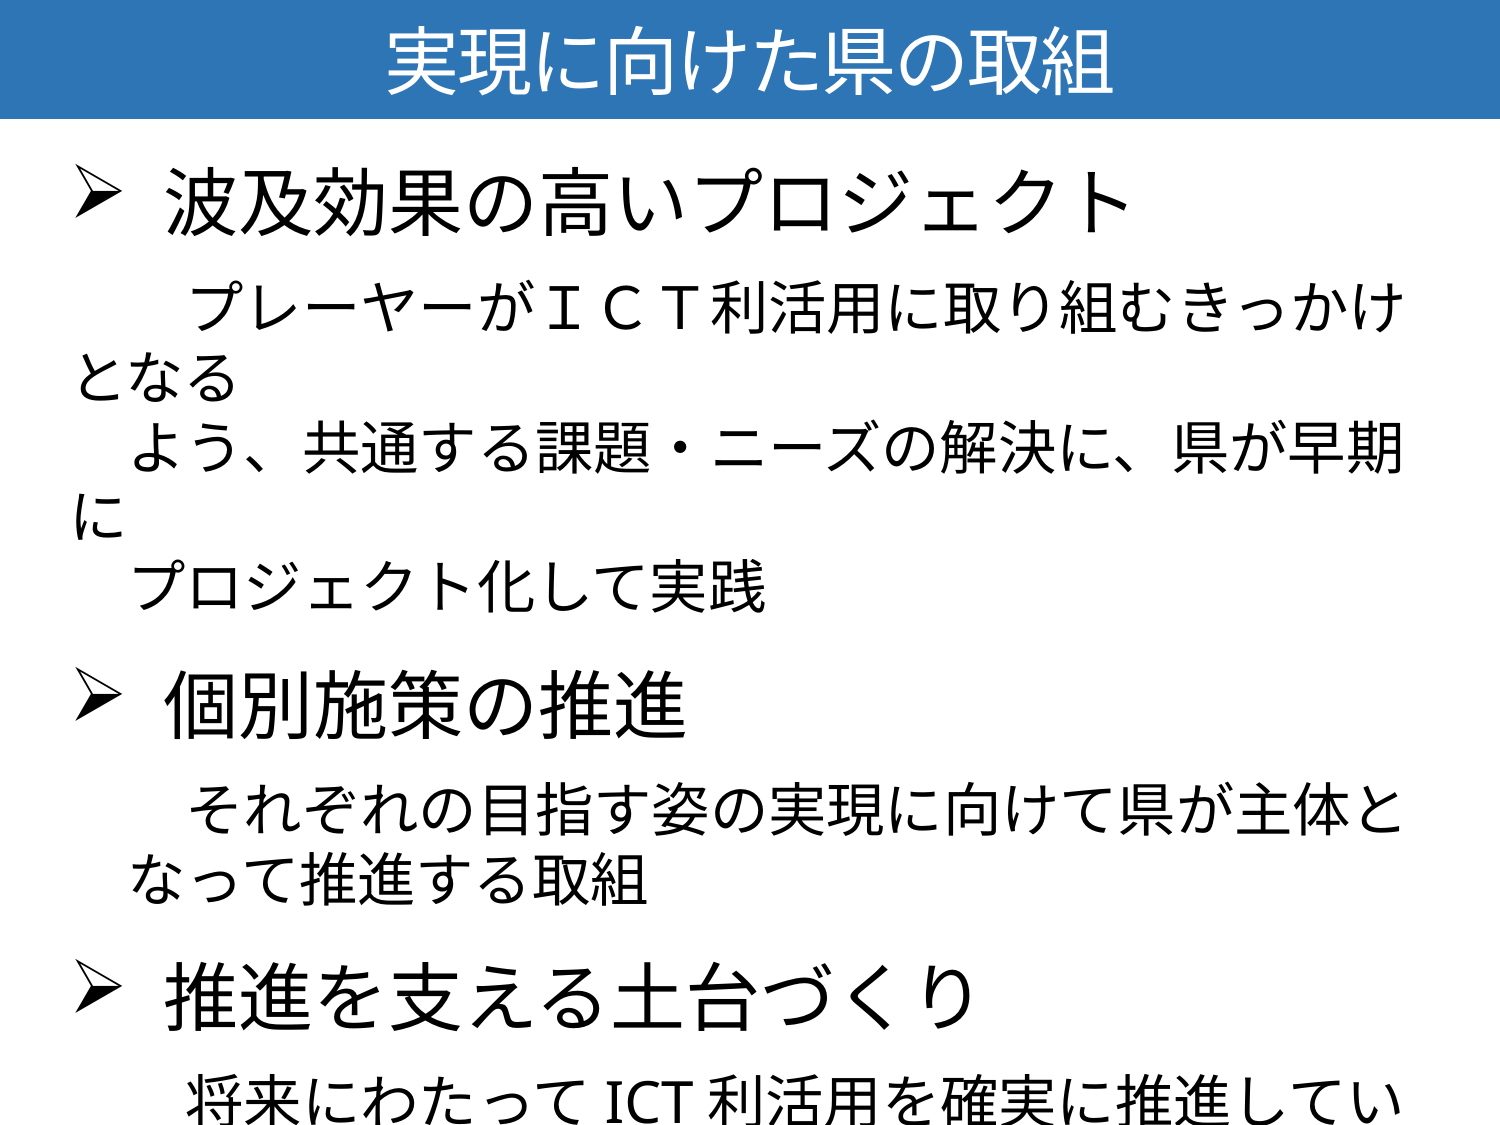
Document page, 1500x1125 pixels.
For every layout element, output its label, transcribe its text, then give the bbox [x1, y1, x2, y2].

text_box 波及効果の高いプロジェクト プレーヤーがＩＣＴ利活用に取り組むきっかけとなる よう、共通する課題・ニーズの解決に、県が早期に プロジェクト化して実践 個別施策の推進 それぞれの目指す姿の実現に向けて県が主体と なって推進する取組 推進を支える土台づくり 将来にわたってICT利活用を確実に推進していく ための土台づくり [69, 155, 1413, 1125]
text_box 実現に向けた県の取組 [0, 0, 1500, 119]
